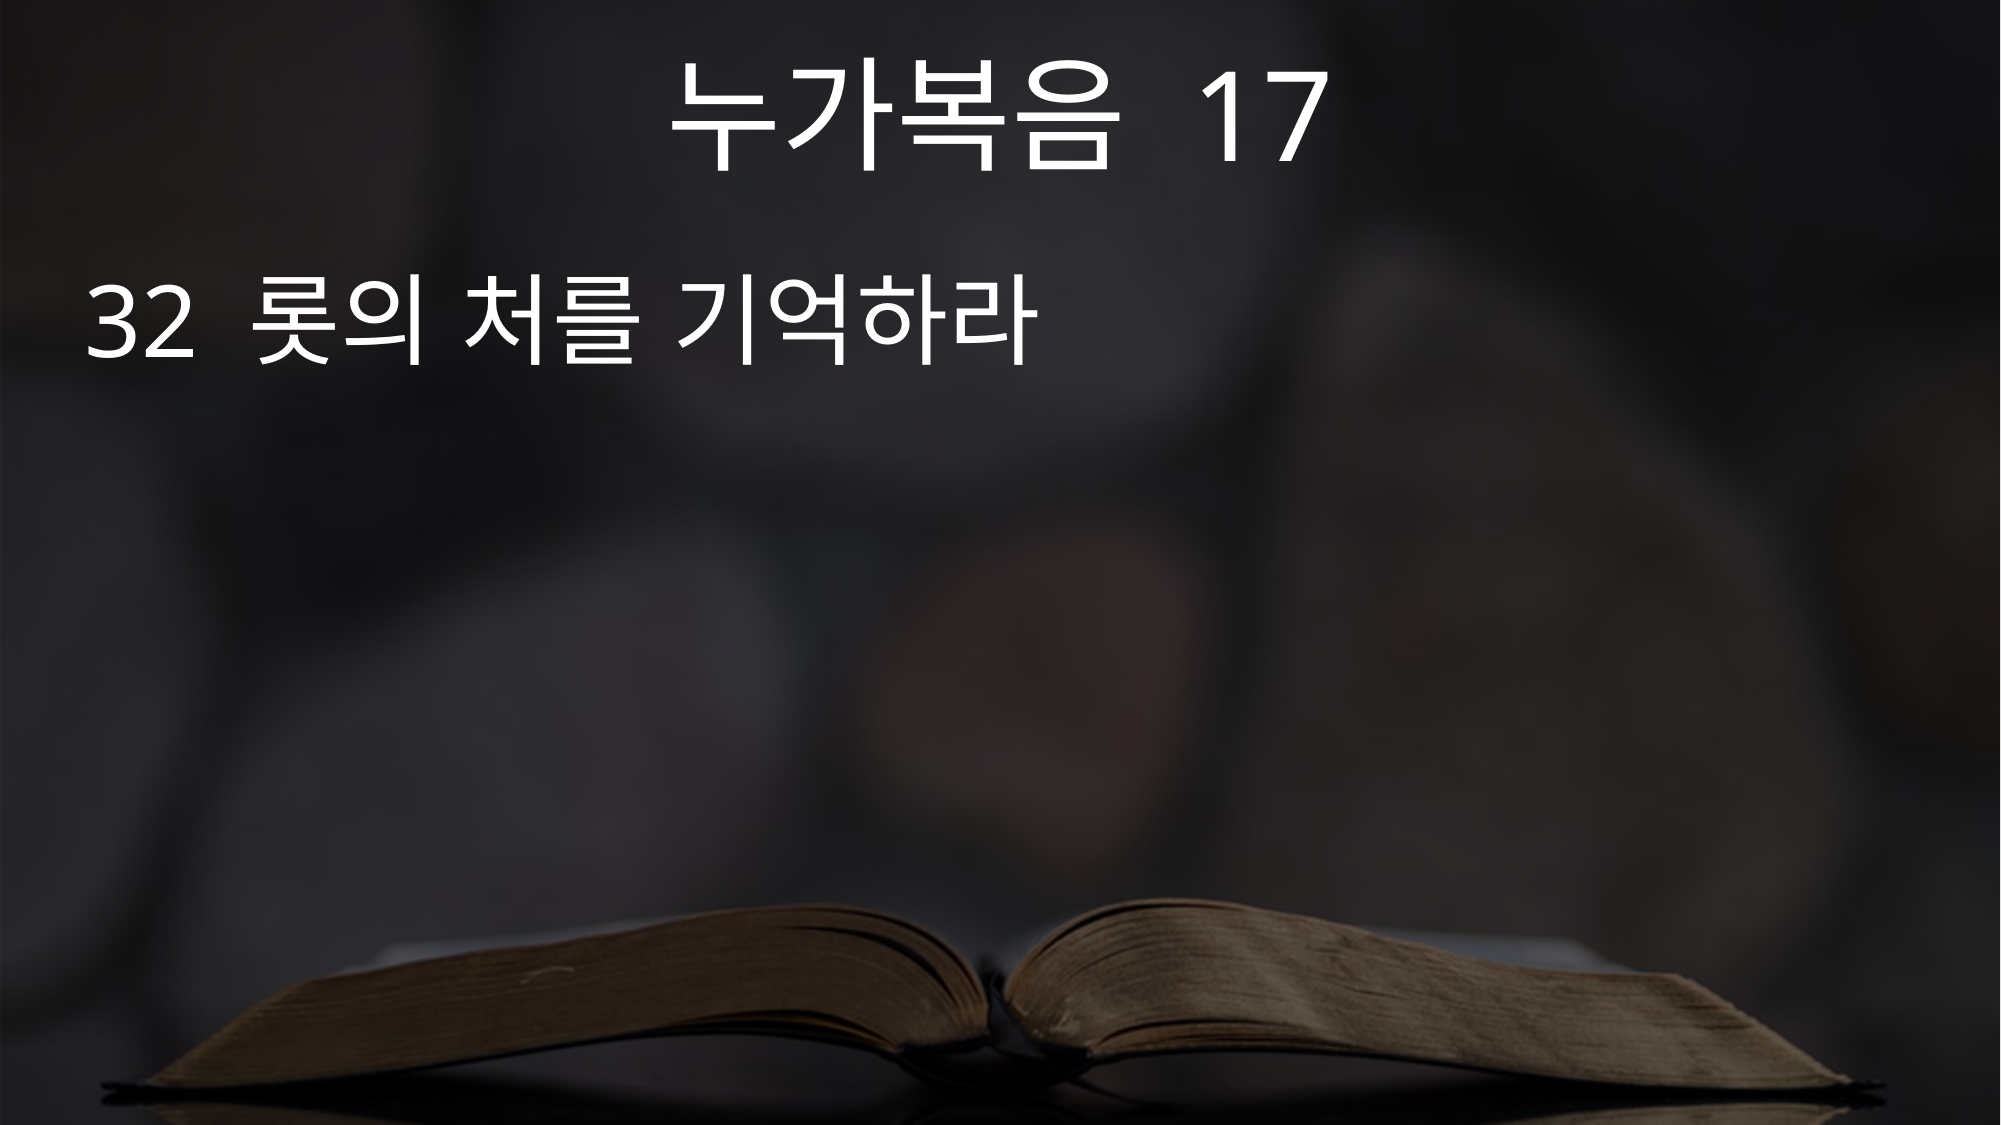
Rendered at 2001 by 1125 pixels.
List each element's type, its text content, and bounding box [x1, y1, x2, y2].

picture [0, 0, 2001, 1125]
list 32 롯의 처를 기억하라 [69, 263, 1953, 423]
footer 누가복음 17 [0, 32, 2000, 192]
